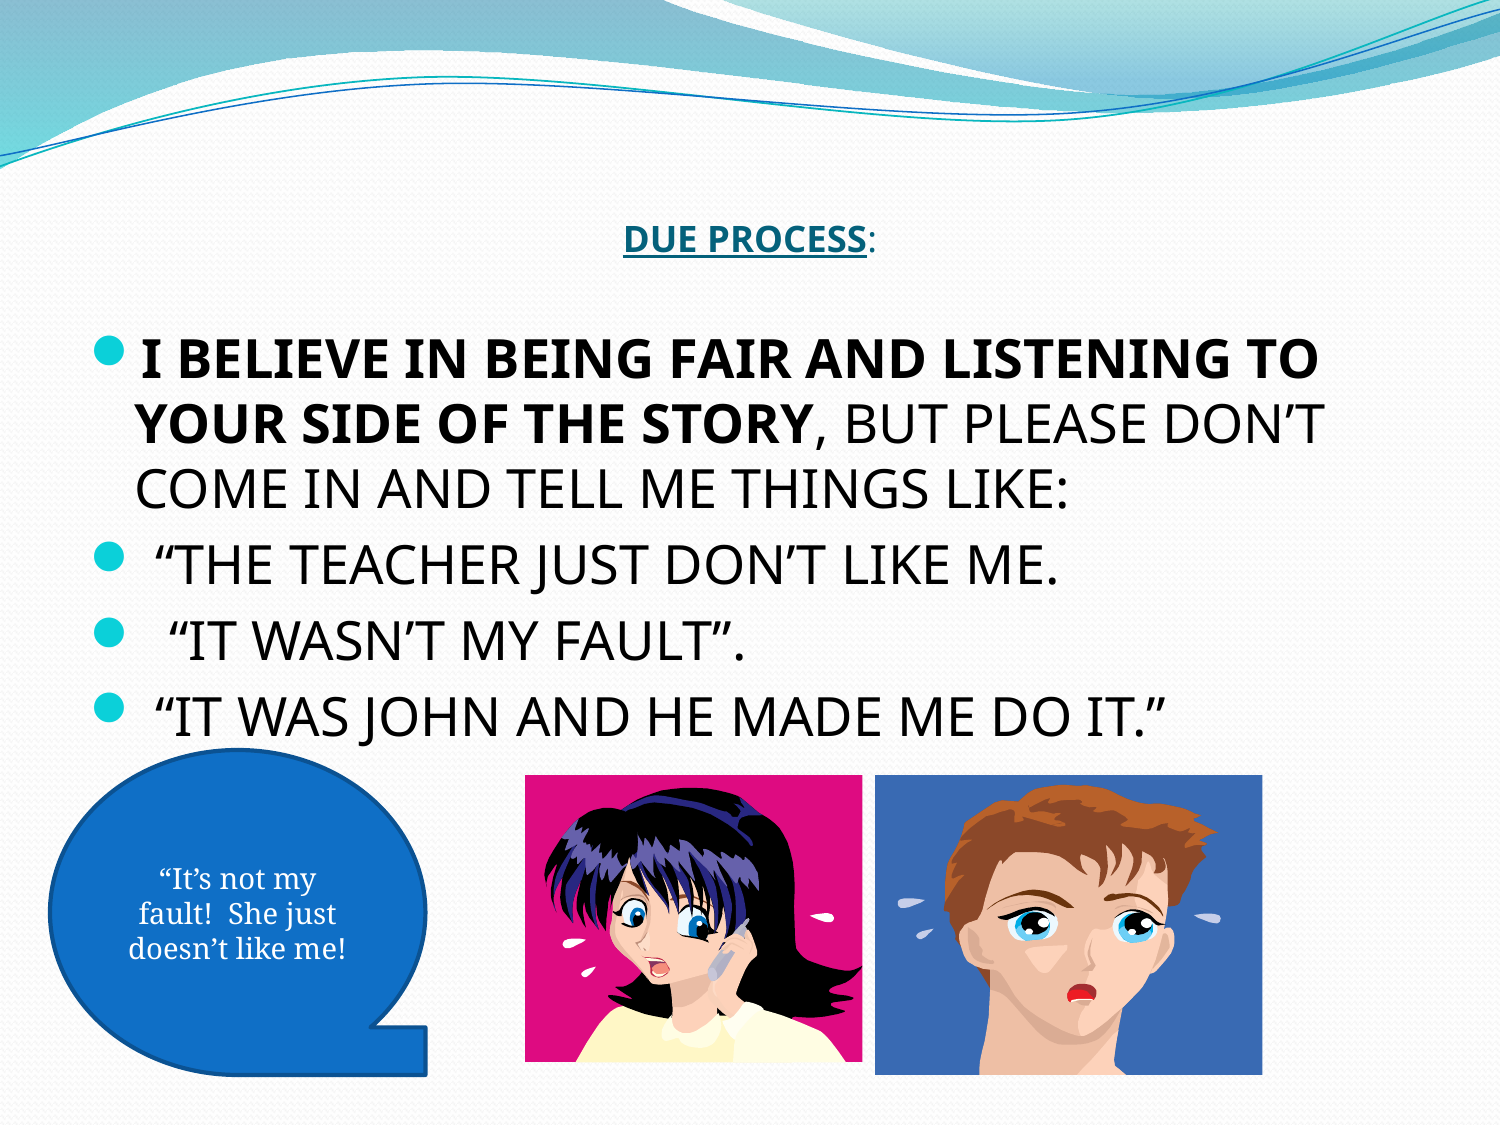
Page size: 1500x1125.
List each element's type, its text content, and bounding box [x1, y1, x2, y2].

list I BELIEVE IN BEING FAIR AND LISTENING TO YOUR SIDE OF THE STORY, BUT PLEASE DON’T COME IN AND TELL ME THINGS LIKE: “THE TEACHER JUST DON’T LIKE ME. “IT WASN’T MY FAULT”. “IT WAS JOHN AND HE MADE ME DO IT.” [75, 317, 1425, 1038]
picture [524, 774, 863, 1063]
text_box “It’s not my fault! She just doesn’t like me! [47, 747, 428, 1078]
title DUE PROCESS: [75, 75, 1425, 303]
picture [874, 774, 1263, 1076]
